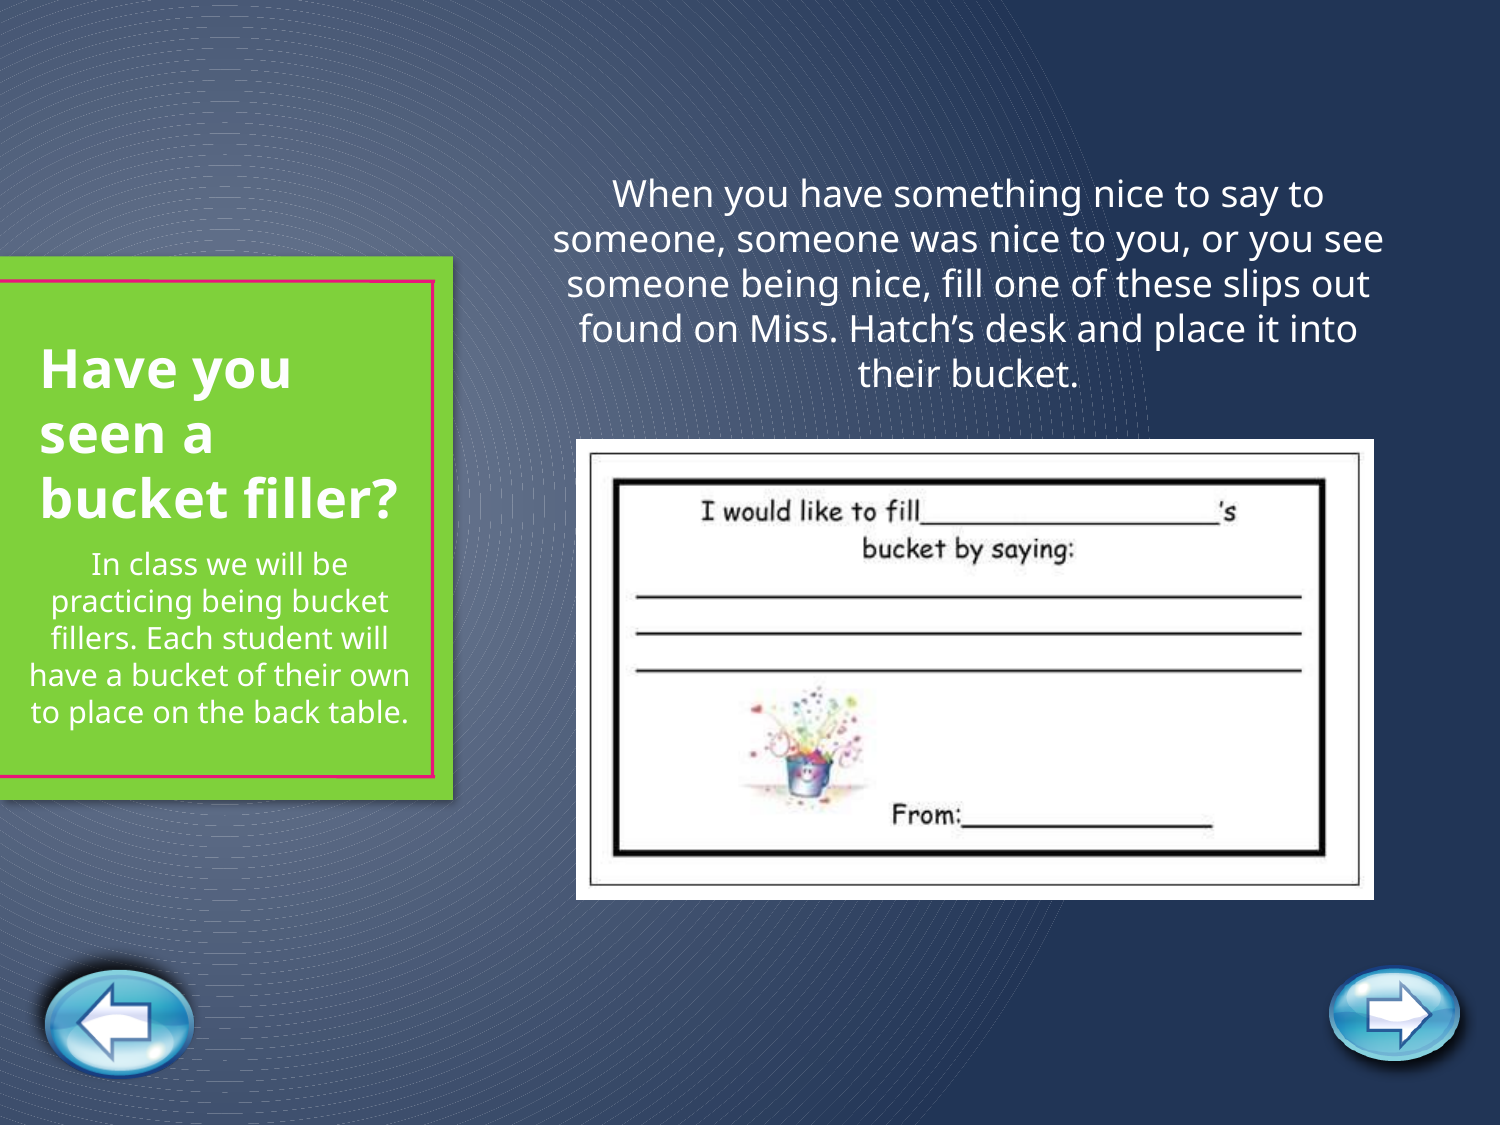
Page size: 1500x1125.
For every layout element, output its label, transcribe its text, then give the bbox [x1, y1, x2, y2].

text_box When you have something nice to say to someone, someone was nice to you, or you see someone being nice, fill one of these slips out found on Miss. Hatch’s desk and place it into their bucket. [537, 162, 1400, 403]
picture [24, 930, 213, 1119]
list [576, 438, 1374, 901]
picture [1312, 930, 1477, 1095]
title Have you seen a bucket filler? [24, 311, 415, 537]
list In class we will be practicing being bucket fillers. Each student will have a bucket of their own to place on the back table. [12, 537, 428, 763]
